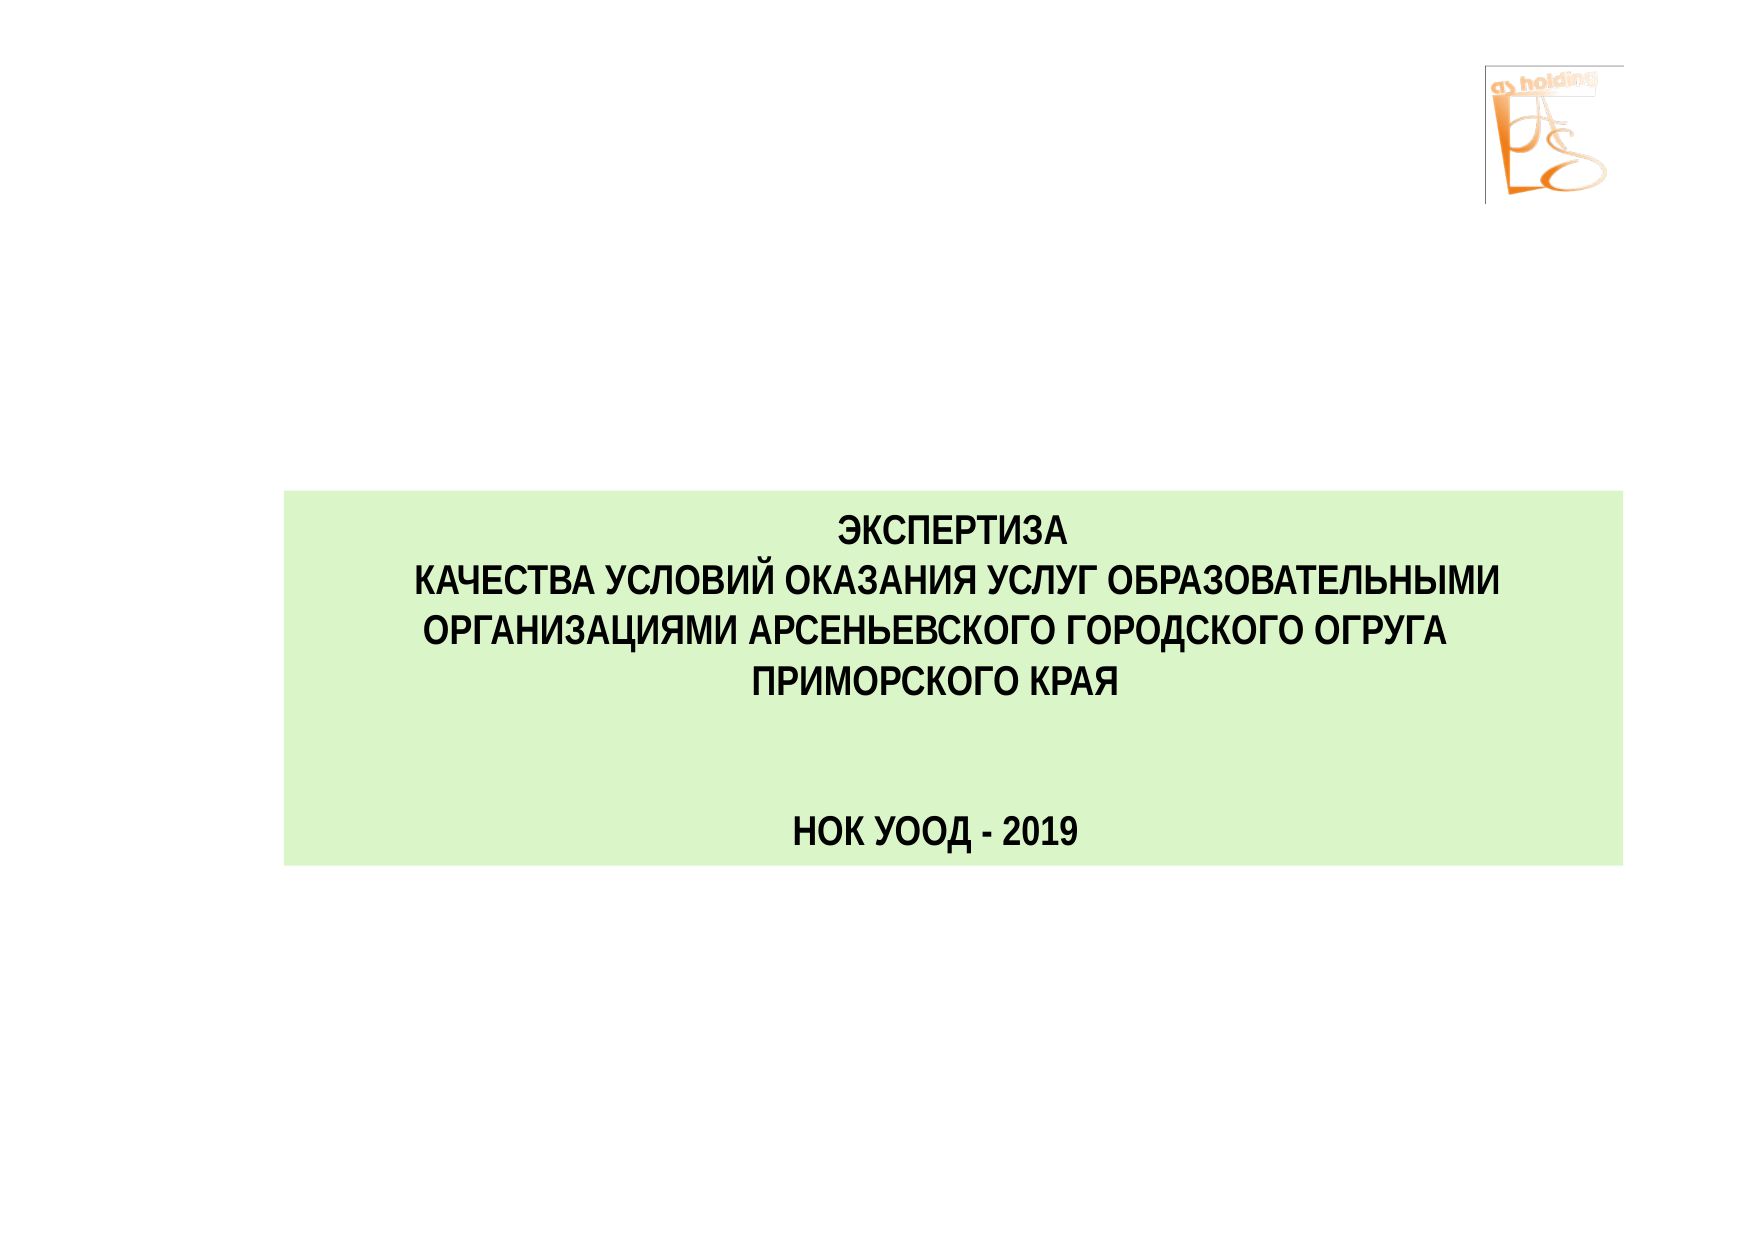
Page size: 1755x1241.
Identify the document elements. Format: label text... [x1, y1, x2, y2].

text_box ЭКСПЕРТИЗА КАЧЕСТВА УСЛОВИЙ ОКАЗАНИЯ УСЛУГ ОБРАЗОВАТЕЛЬНЫМИ ОРГАНИЗАЦИЯМИ АРСЕНЬЕВСКОГО ГОРОДСКОГО ОГРУГА ПРИМОРСКОГО КРАЯ НОК УООД - 2019 [283, 490, 1624, 866]
picture [1484, 65, 1624, 204]
